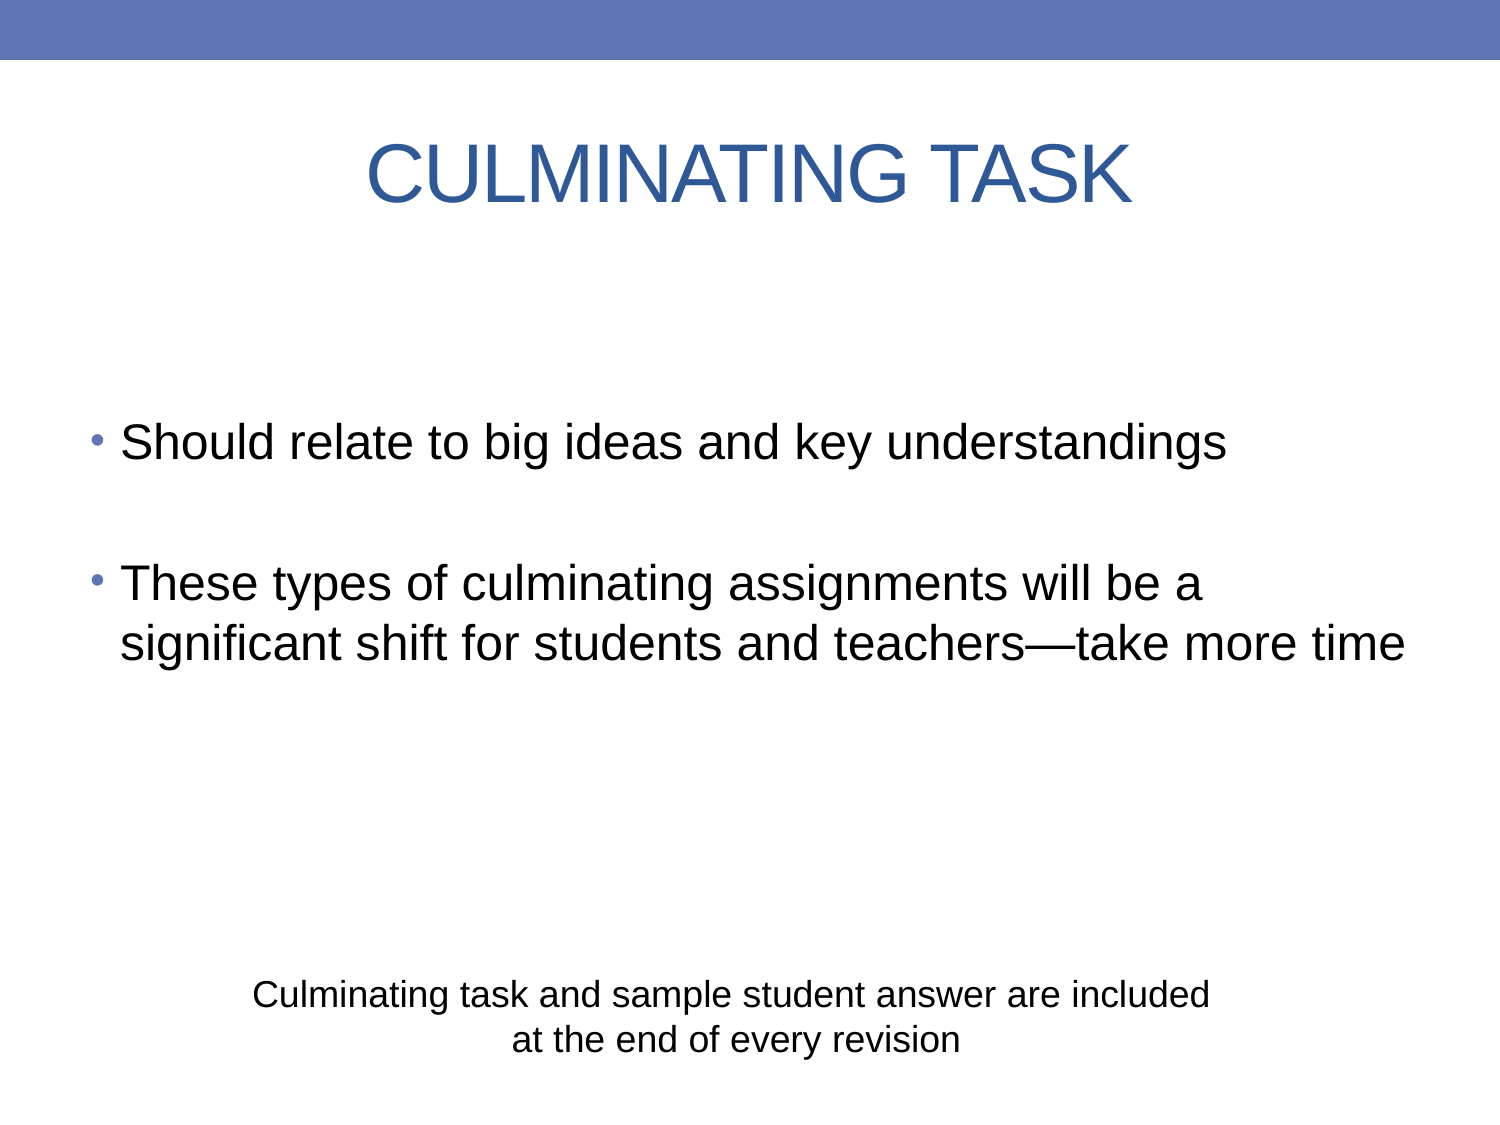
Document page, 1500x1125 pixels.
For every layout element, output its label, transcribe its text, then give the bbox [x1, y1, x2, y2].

list Should relate to big ideas and key understandings These types of culminating assignments will be a significant shift for students and teachers—take more time [75, 262, 1425, 1063]
title CULMINATING TASK [75, 87, 1425, 250]
text_box Culminating task and sample student answer are included at the end of every revision [49, 962, 1413, 1068]
